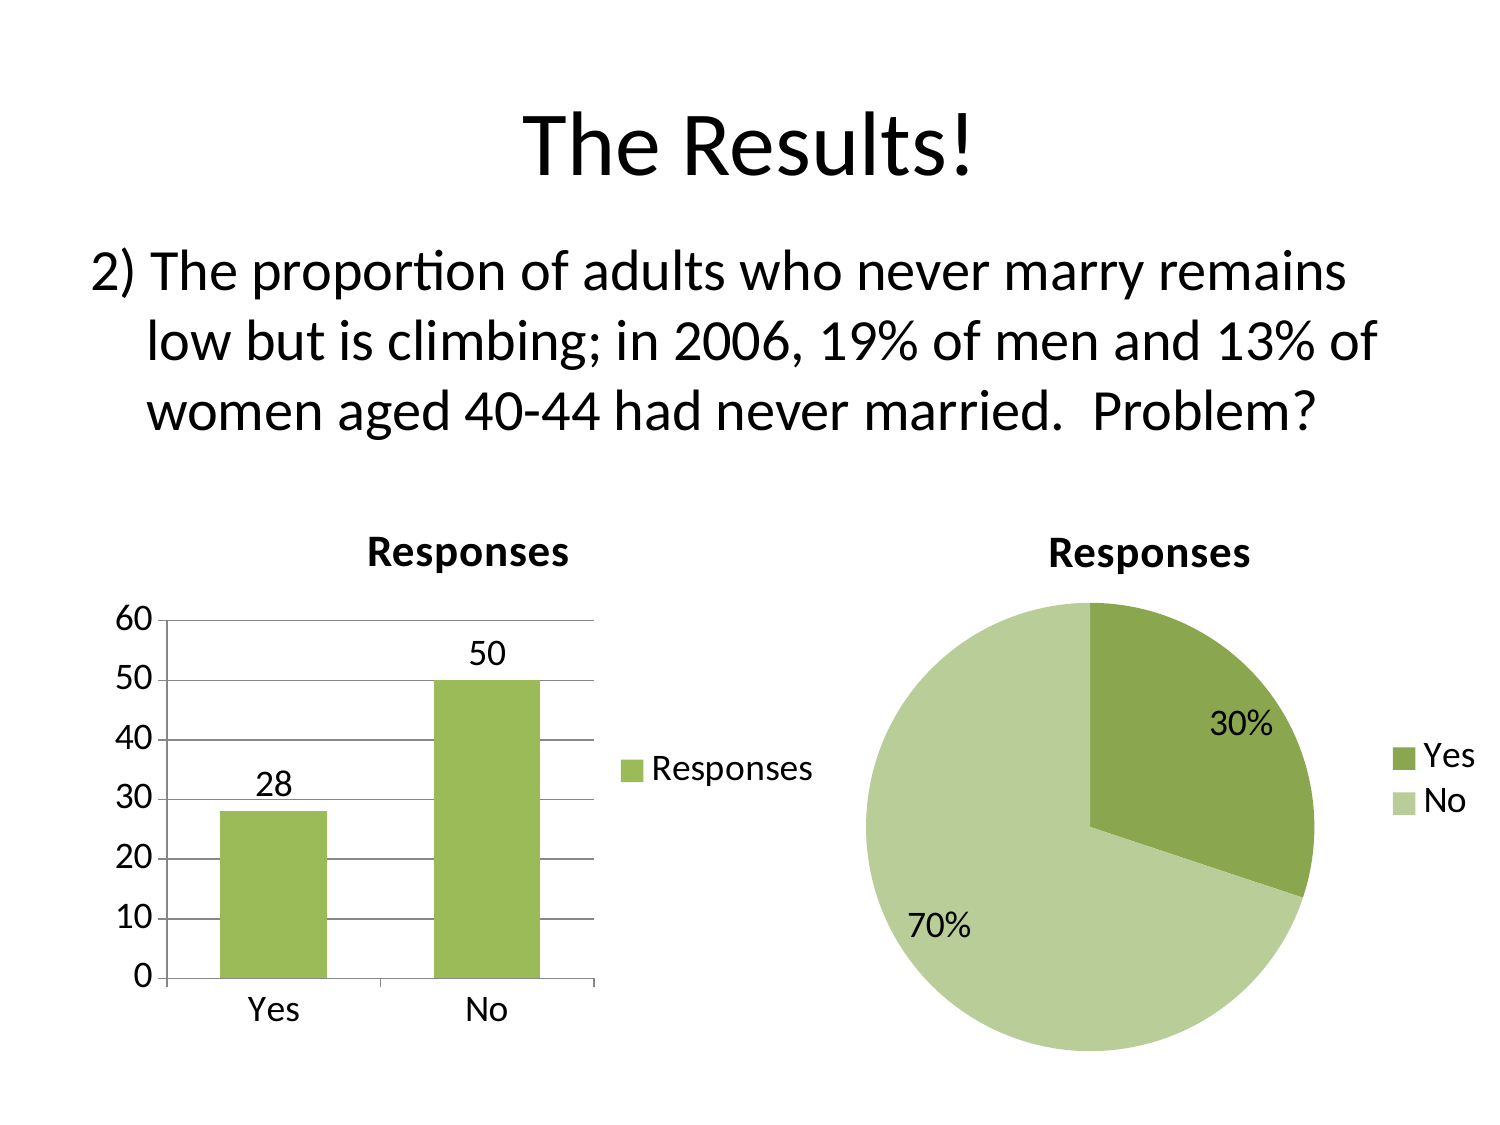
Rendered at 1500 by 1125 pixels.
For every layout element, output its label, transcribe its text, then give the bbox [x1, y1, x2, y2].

title The Results! [75, 45, 1425, 224]
chart [99, 499, 1500, 1063]
list 2) The proportion of adults who never marry remains low but is climbing; in 2006, 19% of men and 13% of women aged 40-44 had never married. Problem? [75, 224, 1425, 968]
